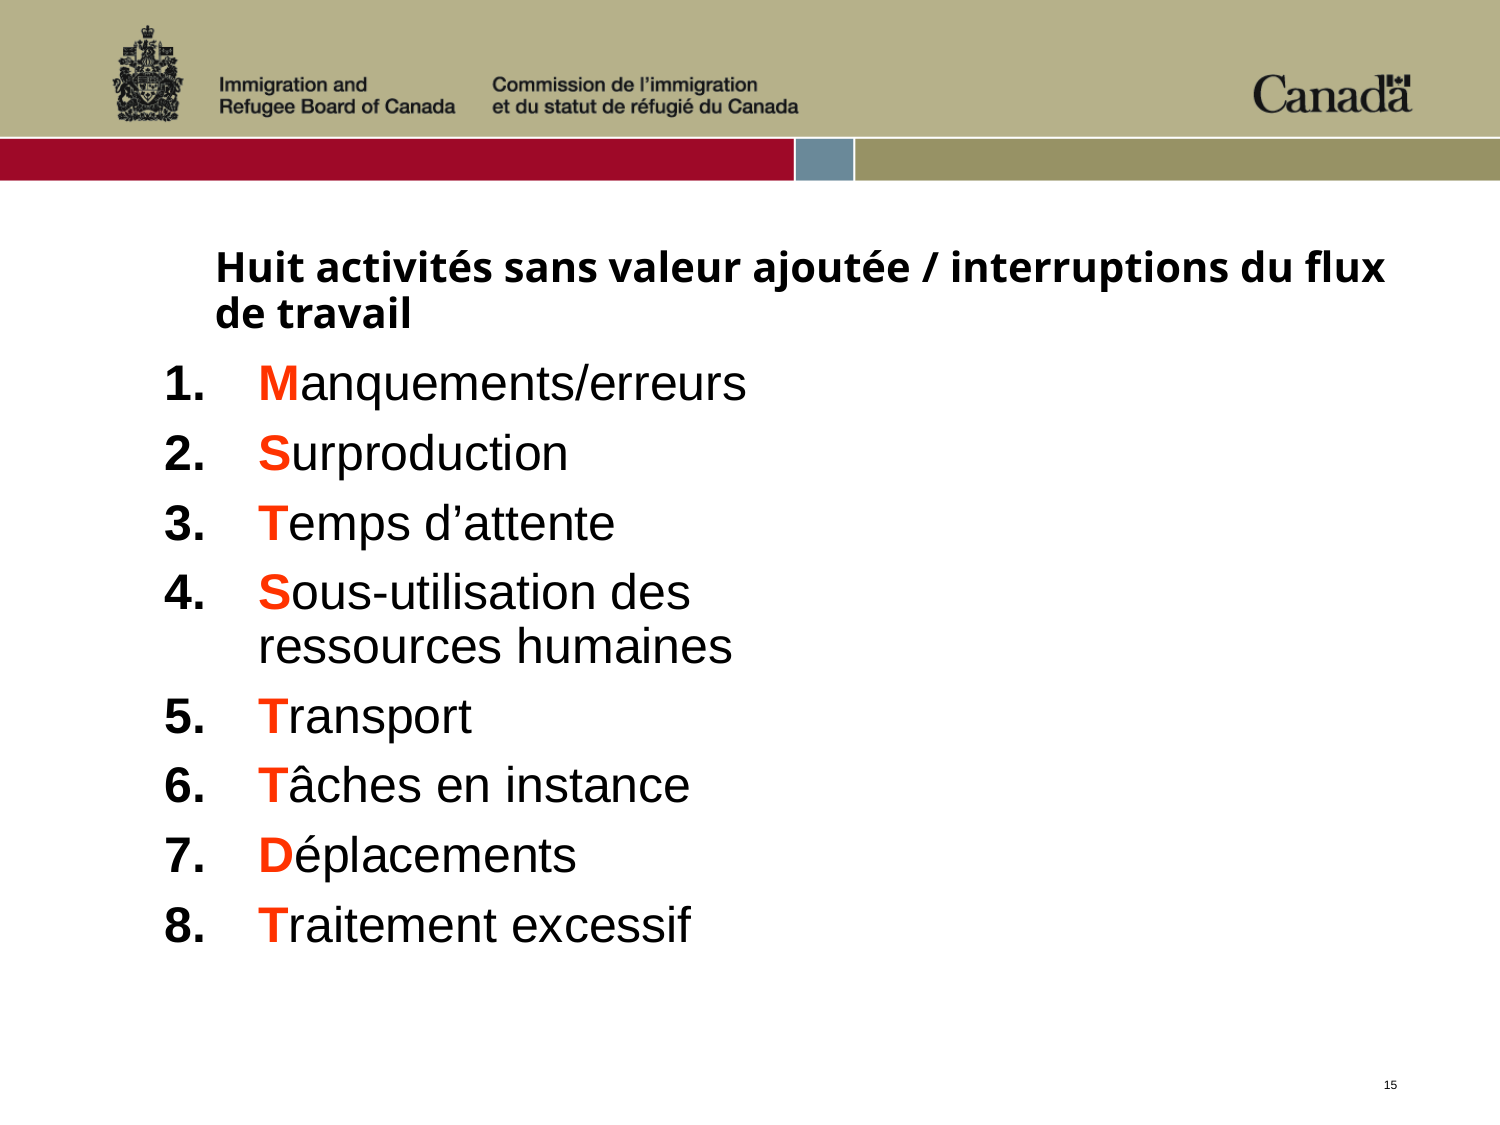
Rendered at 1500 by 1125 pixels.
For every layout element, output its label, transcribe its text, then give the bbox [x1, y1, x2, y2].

list Manquements/erreurs Surproduction Temps d’attente Sous-utilisation des ressources humaines Transport Tâches en instance Déplacements Traitement excessif [150, 350, 788, 957]
title Huit activités sans valeur ajoutée / interruptions du flux de travail [200, 237, 1413, 473]
slide_number 15 [1100, 1025, 1413, 1100]
picture [0, 0, 1500, 1125]
